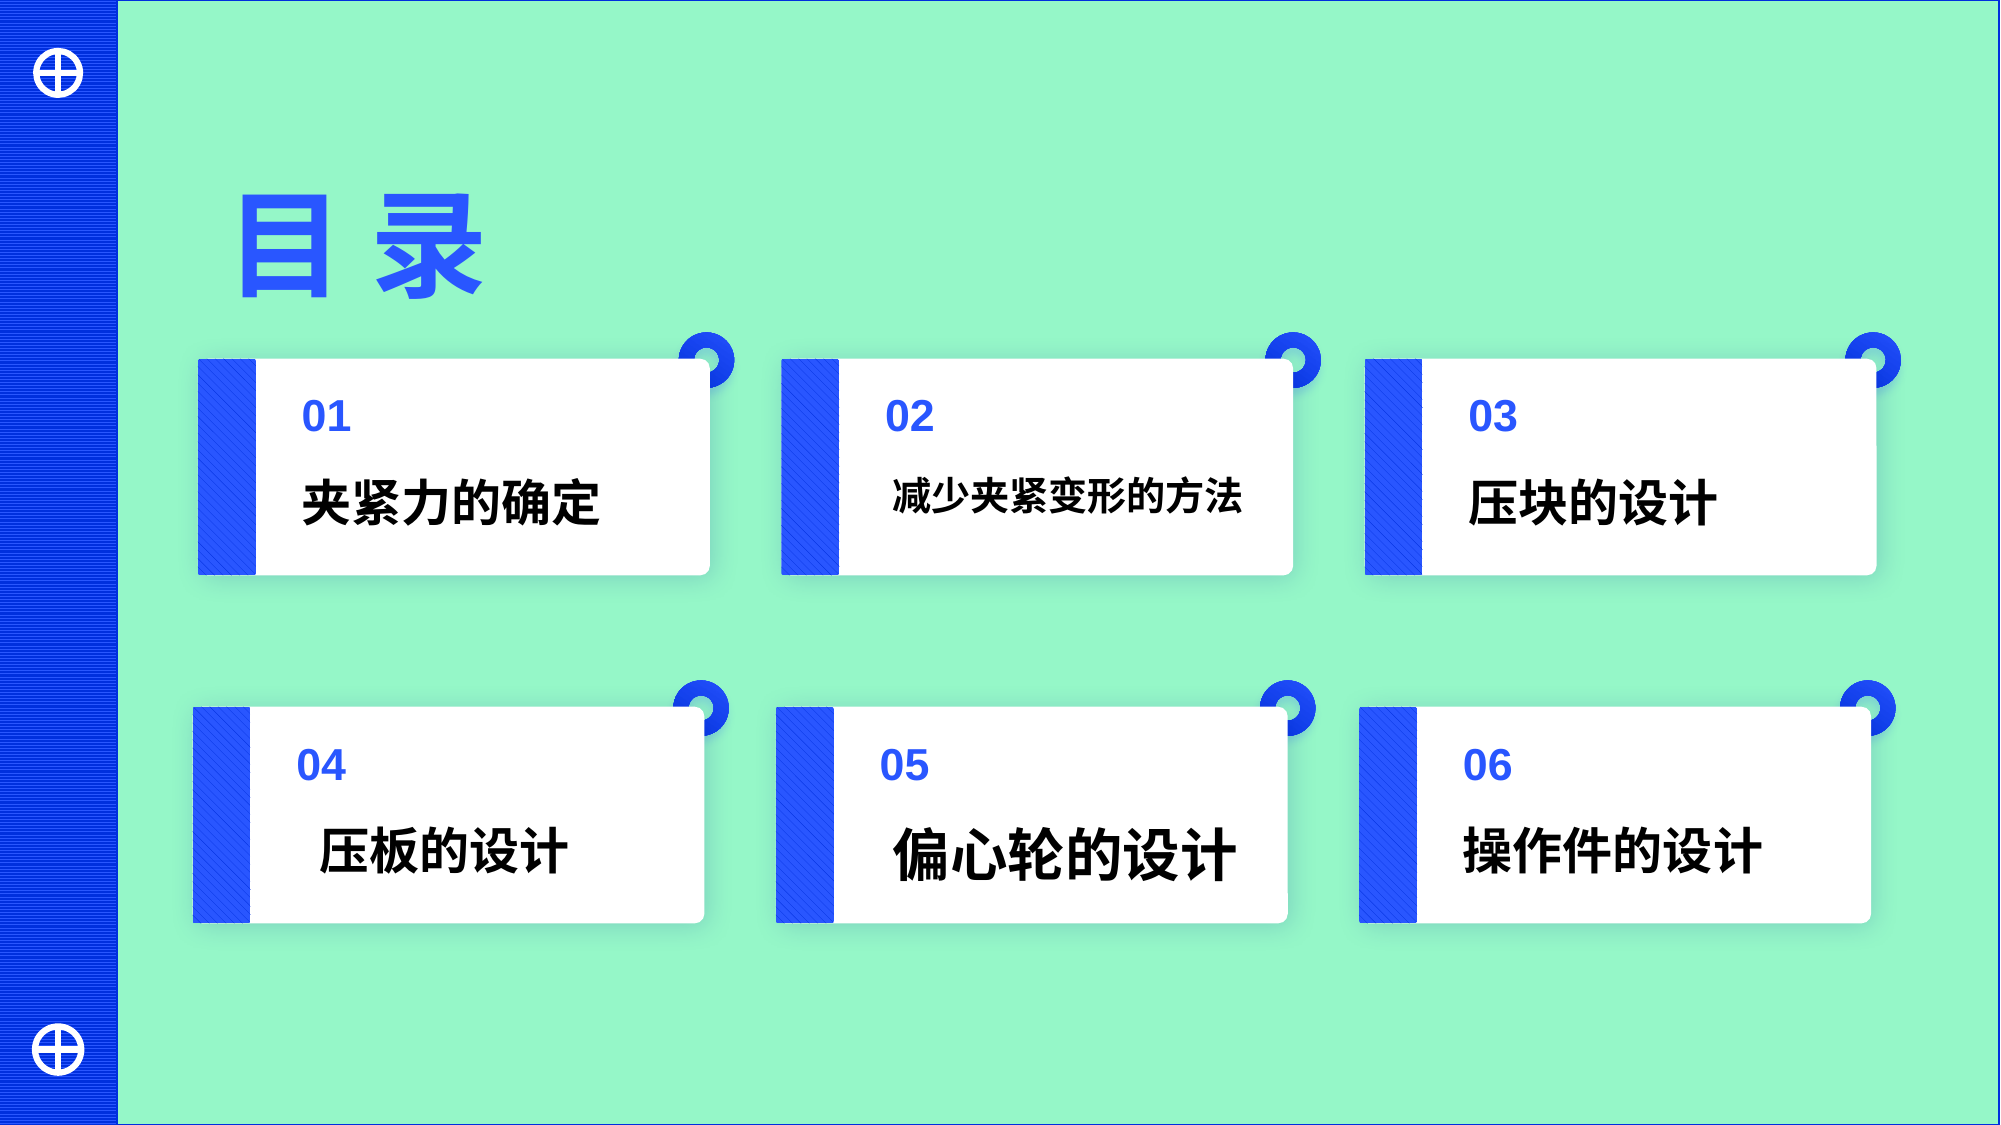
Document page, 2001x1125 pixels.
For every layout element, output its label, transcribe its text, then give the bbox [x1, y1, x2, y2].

text_box 01 [286, 379, 385, 449]
text_box [780, 357, 841, 577]
text_box 06 [1448, 727, 1546, 797]
text_box [839, 357, 1295, 577]
text_box [255, 357, 711, 577]
text_box [672, 679, 730, 735]
text_box [191, 705, 252, 925]
text_box [196, 357, 257, 577]
text_box [833, 705, 1289, 925]
text_box 02 [870, 379, 968, 449]
text_box 目 录 [211, 163, 520, 322]
text_box [774, 705, 835, 925]
text_box 偏心轮的设计 [864, 812, 1277, 912]
text_box [1422, 357, 1878, 577]
text_box 夹紧力的确定 [286, 464, 699, 564]
text_box 压块的设计 [1453, 464, 1866, 564]
text_box [1839, 679, 1897, 734]
text_box [1259, 679, 1317, 736]
text_box [1844, 331, 1902, 386]
text_box 03 [1453, 379, 1551, 449]
text_box 压板的设计 [281, 812, 693, 912]
text_box [678, 331, 736, 386]
text_box [1363, 357, 1424, 577]
text_box [1358, 705, 1419, 925]
text_box [1416, 705, 1873, 925]
text_box [1264, 331, 1322, 388]
text_box 操作件的设计 [1448, 812, 1860, 912]
text_box 04 [281, 727, 379, 797]
text_box 减少夹紧变形的方法 [870, 464, 1282, 564]
text_box 05 [864, 727, 963, 797]
text_box [250, 705, 706, 925]
